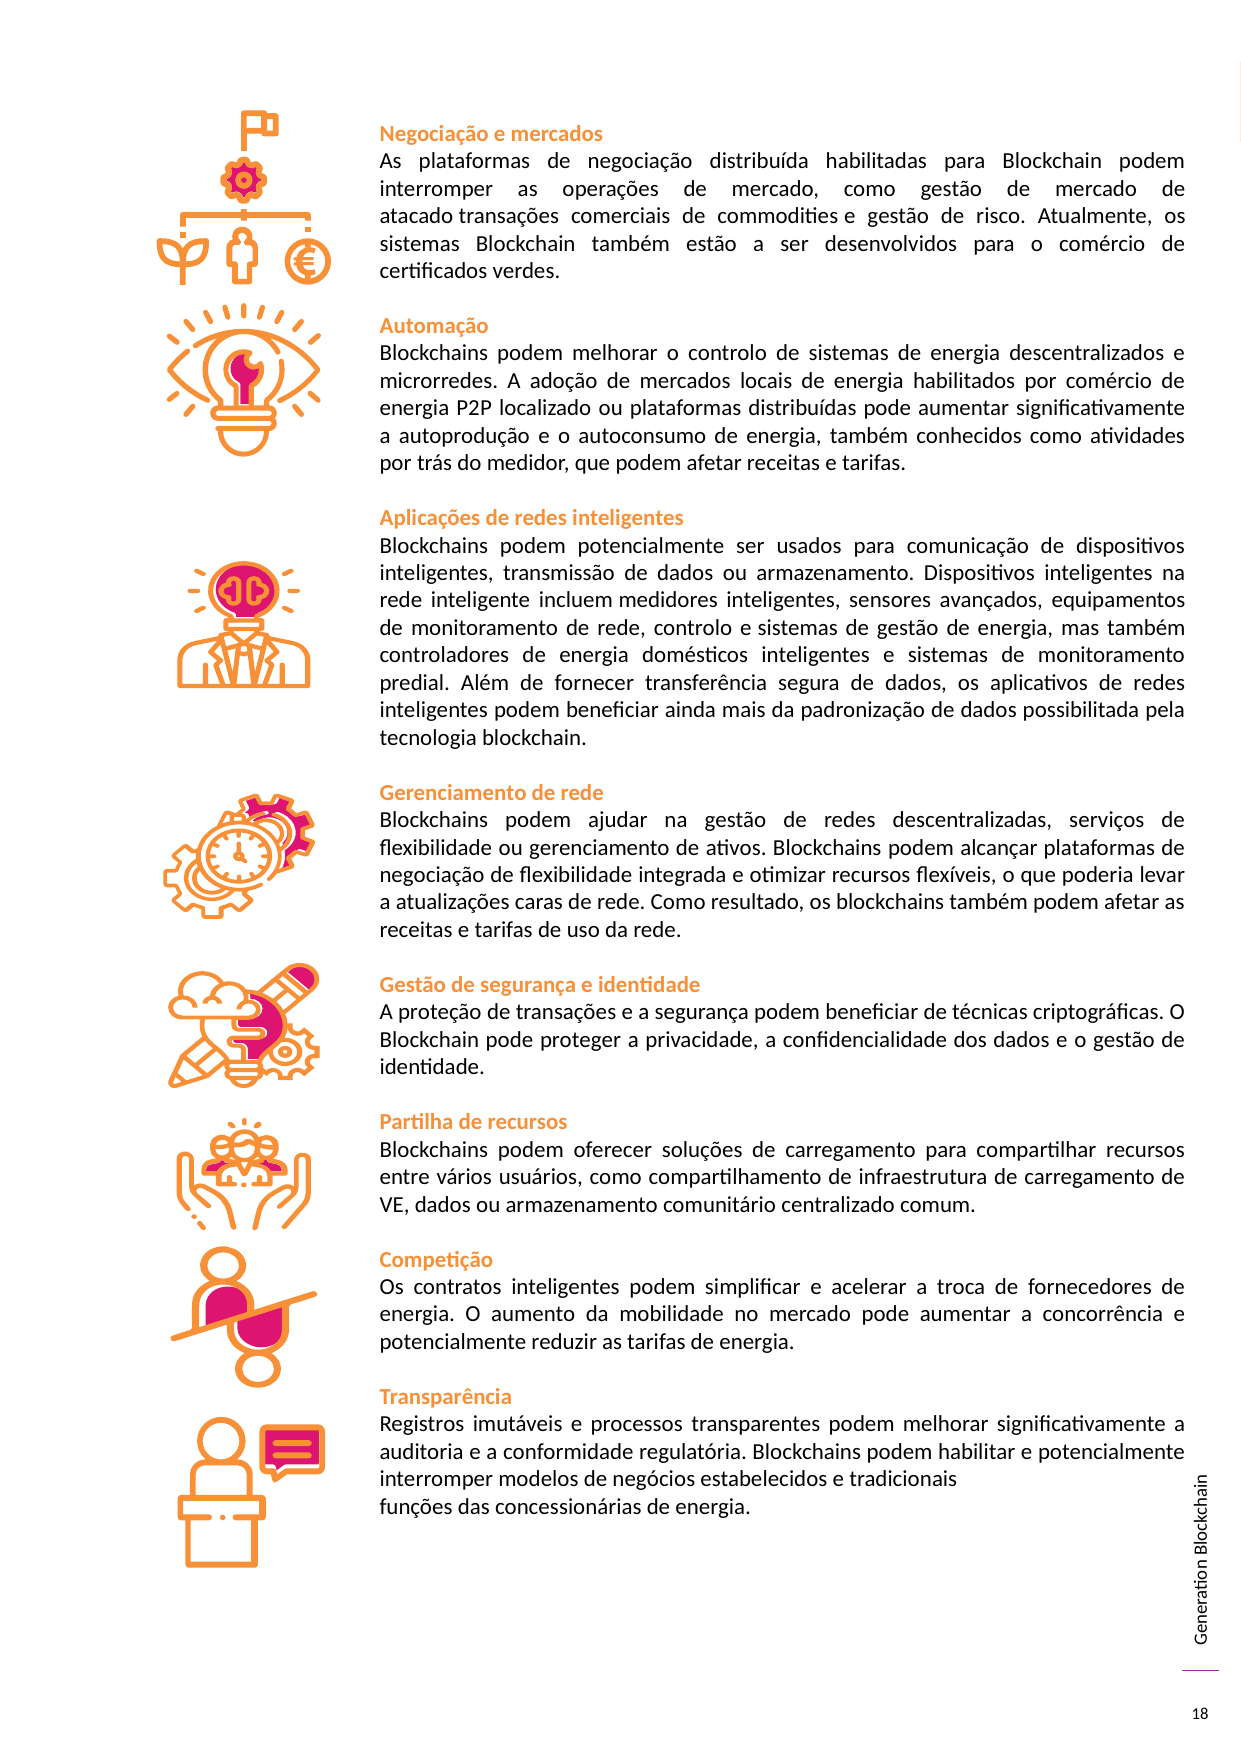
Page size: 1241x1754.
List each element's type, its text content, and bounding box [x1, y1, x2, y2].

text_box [177, 561, 311, 689]
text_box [177, 1416, 326, 1568]
text_box Negociação e mercados As plataformas de negociação distribuída habilitadas para Blockchain podem interromper as operações de mercado, como gestão de mercado de atacado transações comerciais de commodities e gestão de risco. Atualmente, os sistemas Blockchain também estão a ser desenvolvidos para o comércio de certificados verdes. Automação Blockchains podem melhorar o controlo de sistemas de energia descentralizados e microrredes. A adoção de mercados locais de energia habilitados por comércio de energia P2P localizado ou plataformas distribuídas pode aumentar significativamente a autoprodução e o autoconsumo de energia, também conhecidos como atividades por trás do medidor, que podem afetar receitas e tarifas. Aplicações de redes inteligentes Blockchains podem potencialmente ser usados para comunicação de dispositivos inteligentes, transmissão de dados ou armazenamento. Dispositivos inteligentes na rede inteligente incluem medidores inteligentes, sensores avançados, equipamentos de monitoramento de rede, controlo e sistemas de gestão de energia, mas também controladores de energia domésticos inteligentes e sistemas de monitoramento predial. Além de fornecer transferência segura de dados, os aplicativos de redes inteligentes podem beneficiar ainda mais da padronização de dados possibilitada pela tecnologia blockchain. Gerenciamento de rede Blockchains podem ajudar na gestão de redes descentralizadas, serviços de flexibilidade ou gerenciamento de ativos. Blockchains podem alcançar plataformas de negociação de flexibilidade integrada e otimizar recursos flexíveis, o que poderia levar a atualizações caras de rede. Como resultado, os blockchains também podem afetar as receitas e tarifas de uso da rede. Gestão de segurança e identidade A proteção de transações e a segurança podem beneficiar de técnicas criptográficas. O Blockchain pode proteger a privacidade, a confidencialidade dos dados e o gestão de identidade. Partilha de recursos Blockchains podem oferecer soluções de carregamento para compartilhar recursos entre vários usuários, como compartilhamento de infraestrutura de carregamento de VE, dados ou armazenamento comunitário centralizado comum. Competição Os contratos inteligentes podem simplificar e acelerar a troca de fornecedores de energia. O aumento da mobilidade no mercado pode aumentar a concorrência e potencialmente reduzir as tarifas de energia. Transparência Registros imutáveis e processos transparentes podem melhorar significativamente a auditoria e a conformidade regulatória. Blockchains podem habilitar e potencialmente interromper modelos de negócios estabelecidos e tradicionais funções das concessionárias de energia. [364, 110, 1202, 1703]
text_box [163, 793, 315, 919]
text_box [847, 0, 1241, 400]
slide_number 168 [1169, 1674, 1231, 1751]
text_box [170, 1246, 318, 1388]
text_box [166, 303, 321, 457]
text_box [168, 962, 320, 1089]
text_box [176, 1118, 311, 1231]
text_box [156, 110, 331, 285]
